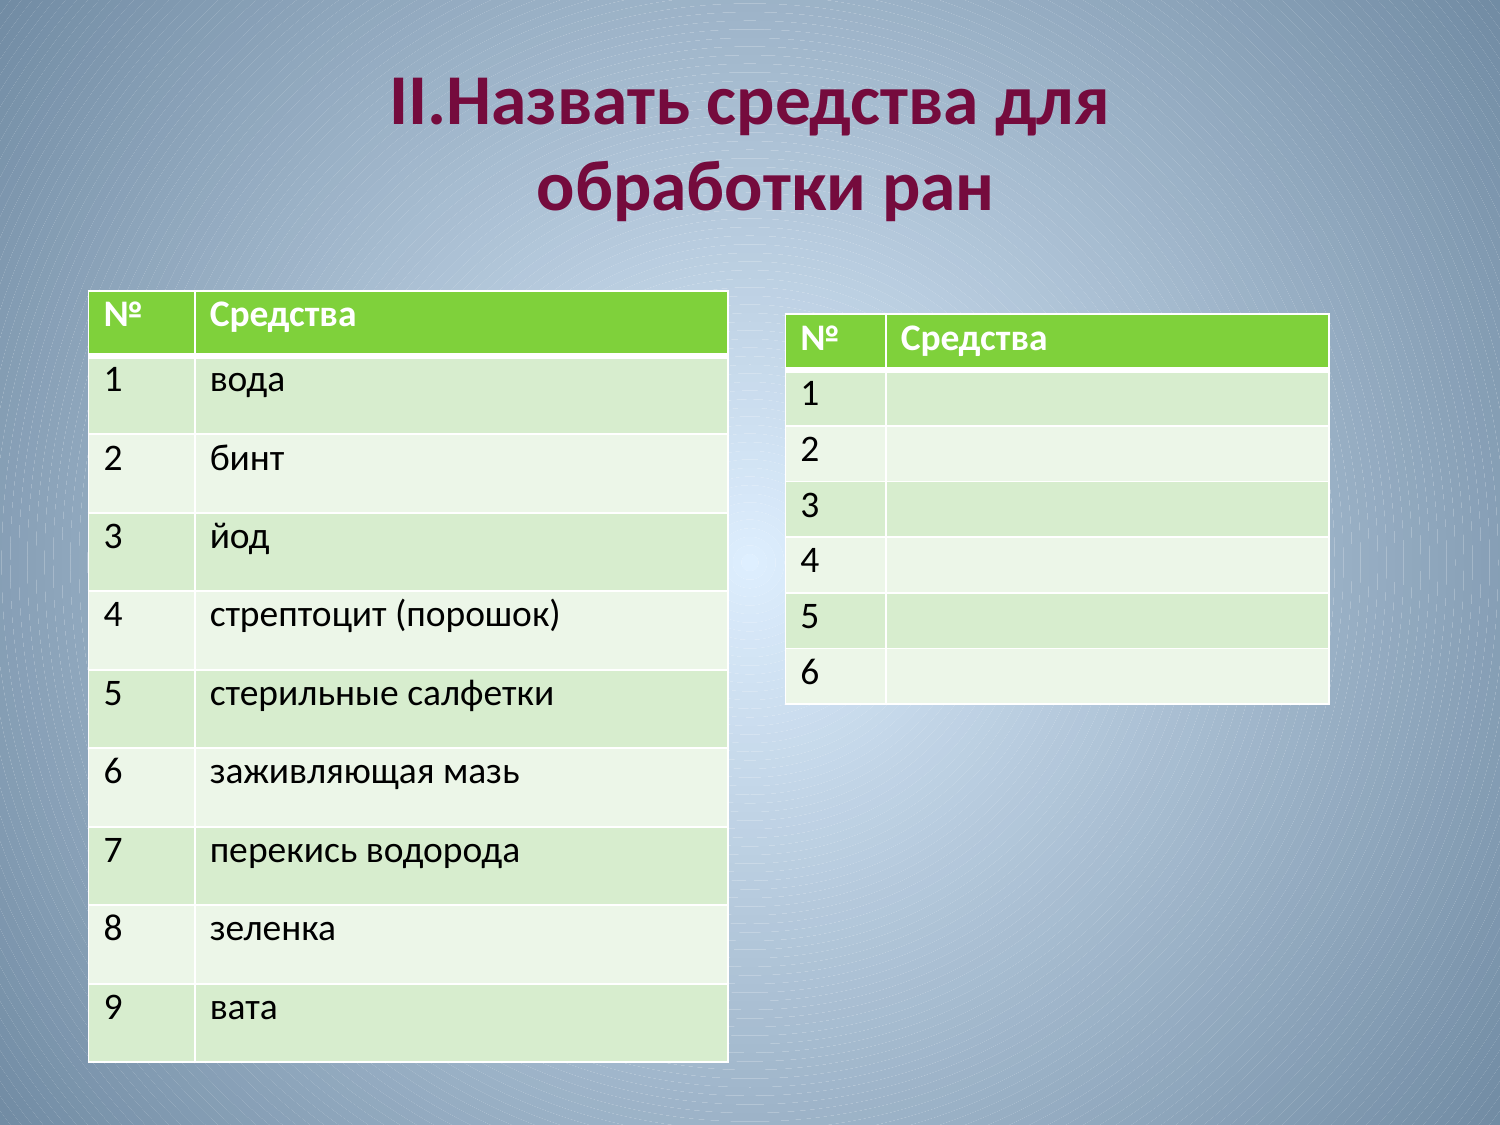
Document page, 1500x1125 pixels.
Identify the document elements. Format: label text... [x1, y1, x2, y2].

table_cell стерильные салфетки [196, 671, 727, 747]
table_cell 1 [89, 359, 194, 433]
table_cell заживляющая мазь [196, 749, 727, 826]
table_header № [786, 315, 885, 367]
table_cell 3 [786, 482, 885, 536]
table_cell стрептоцит (порошок) [196, 592, 727, 669]
table_cell 6 [89, 749, 194, 826]
table_cell вата [196, 985, 727, 1061]
table_cell [887, 373, 1328, 425]
table_cell йод [196, 514, 727, 590]
table_cell вода [196, 359, 727, 433]
table_cell 2 [786, 427, 885, 481]
table_cell 4 [89, 592, 194, 669]
table_cell 4 [786, 538, 885, 592]
table_cell 3 [89, 514, 194, 590]
table_header Средства [887, 315, 1328, 367]
table_cell 5 [89, 671, 194, 747]
table_cell 9 [89, 985, 194, 1061]
table_cell [887, 482, 1328, 536]
table_cell перекись водорода [196, 828, 727, 904]
table_cell 6 [786, 649, 885, 703]
table_cell [887, 649, 1328, 703]
table_cell 5 [786, 594, 885, 648]
table_header Средства [196, 292, 727, 353]
table_cell 8 [89, 906, 194, 983]
table_cell бинт [196, 435, 727, 512]
table_cell 7 [89, 828, 194, 904]
table_cell [887, 427, 1328, 481]
table_cell 2 [89, 435, 194, 512]
table_cell 1 [786, 373, 885, 425]
table_cell зеленка [196, 906, 727, 983]
table_header № [89, 292, 194, 353]
table_cell [887, 538, 1328, 592]
title II.Назвать средства для обработки ран [75, 45, 1425, 233]
table_cell [887, 594, 1328, 648]
